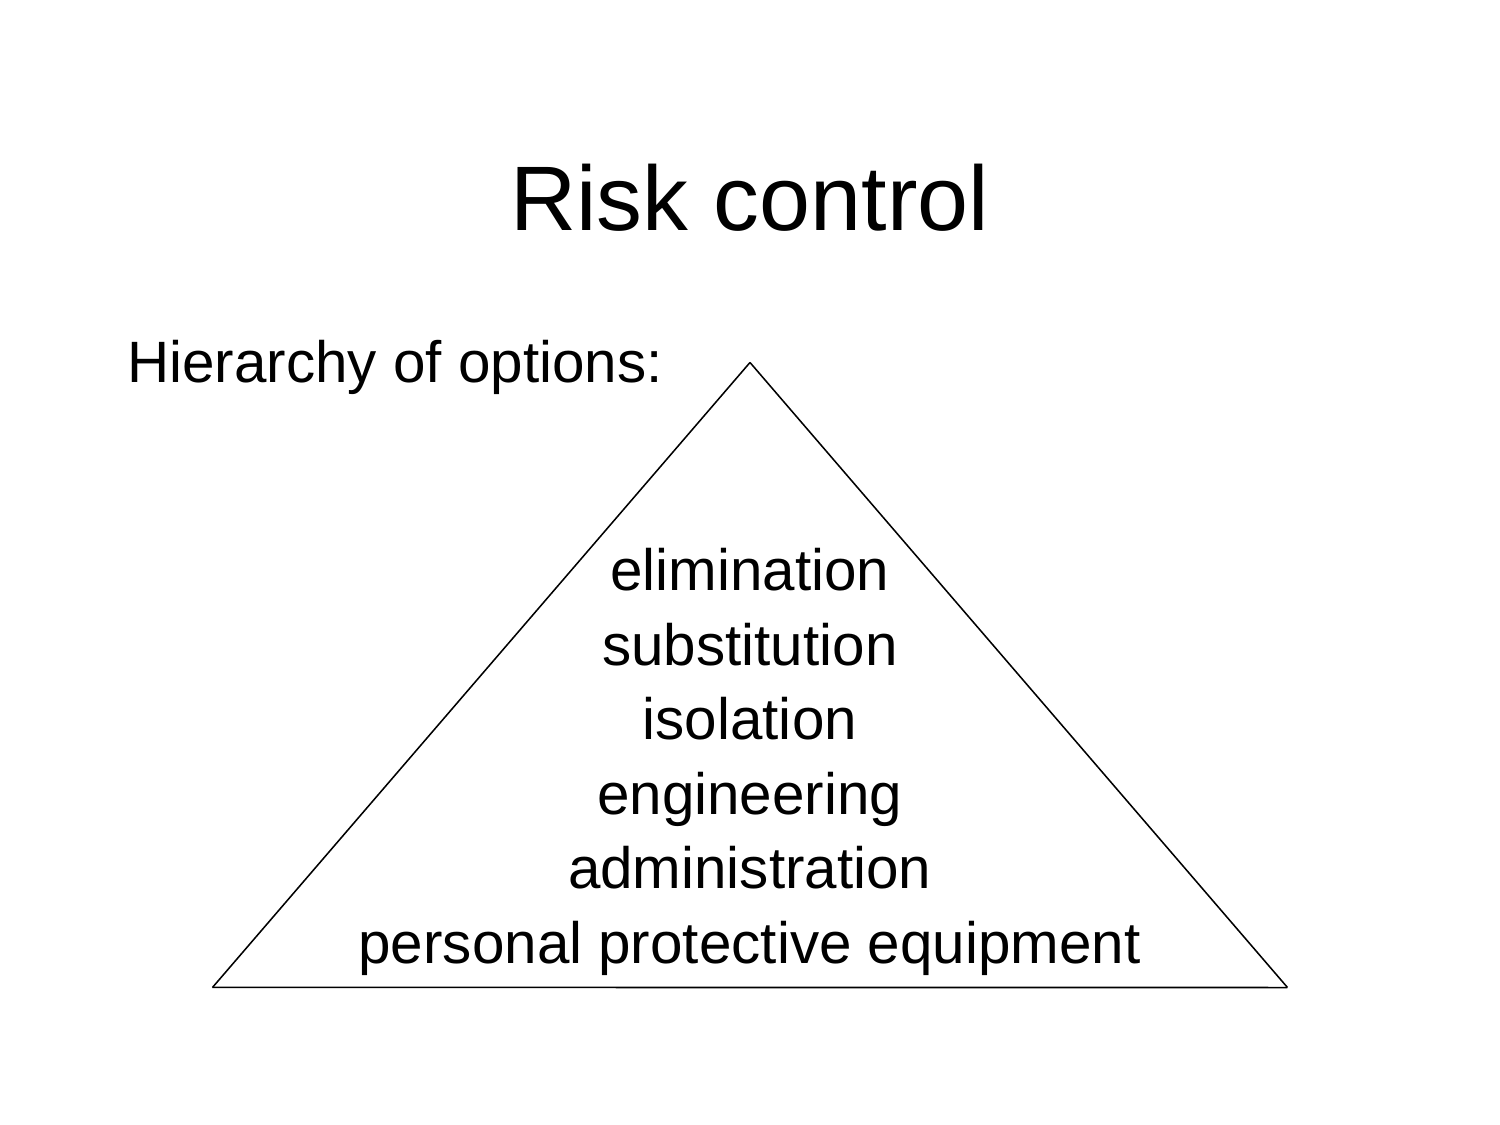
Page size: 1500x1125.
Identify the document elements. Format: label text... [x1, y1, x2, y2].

title Risk control [112, 99, 1388, 288]
list Hierarchy of options: elimination substitution isolation engineering administration personal protective equipment [112, 324, 1388, 1000]
